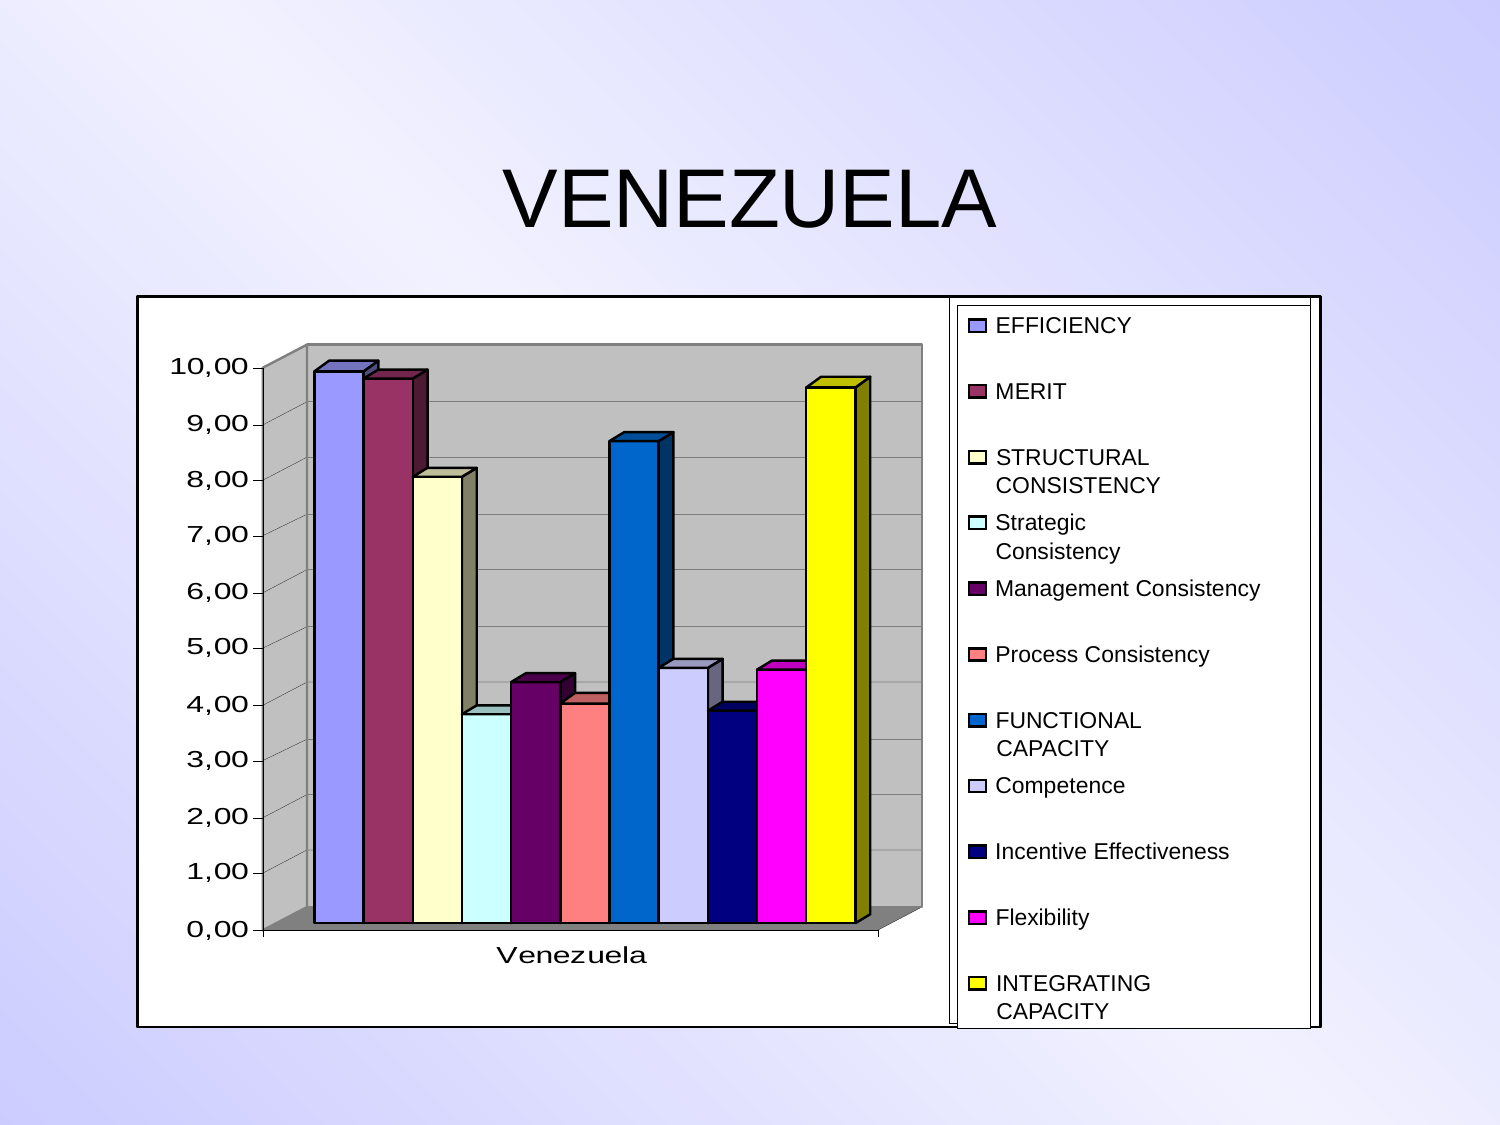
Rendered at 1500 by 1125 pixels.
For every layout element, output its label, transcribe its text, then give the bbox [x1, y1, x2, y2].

title VENEZUELA [112, 99, 1388, 288]
picture [124, 287, 1338, 1038]
